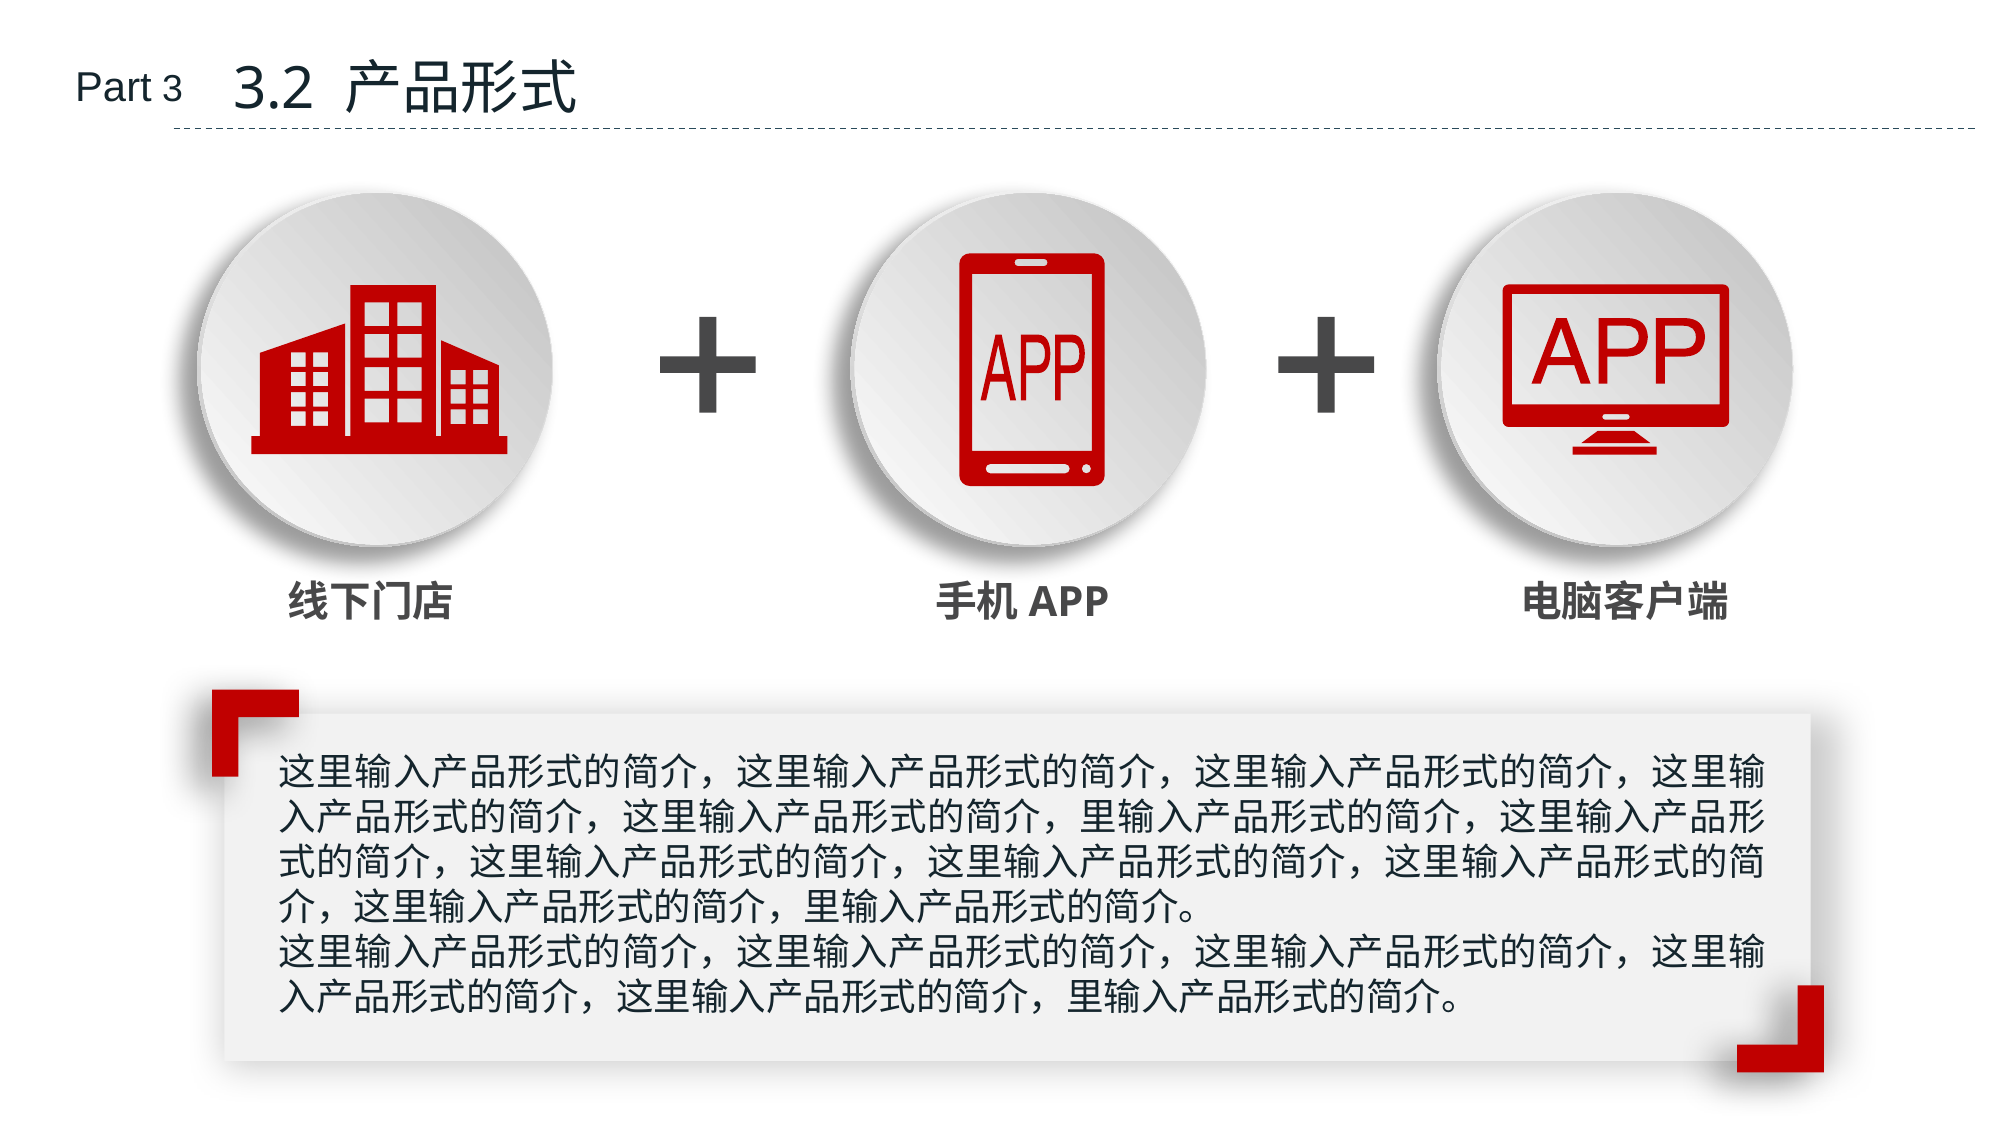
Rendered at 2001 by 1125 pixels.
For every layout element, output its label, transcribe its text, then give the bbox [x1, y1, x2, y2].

text_box [660, 316, 756, 413]
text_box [196, 190, 553, 548]
text_box 手机APP [885, 567, 1159, 633]
text_box 3.2 产品形式 [218, 42, 1046, 127]
text_box [300, 712, 1813, 973]
text_box [210, 688, 301, 779]
text_box 这里输入产品形式的简介，这里输入产品形式的简介，这里输入产品形式的简介，这里输入产品形式的简介，这里输入产品形式的简介，里输入产品形式的简介，这里输入产品形式的简介，这里输入产品形式的简介，这里输入产品形式的简介，这里输入产品形式的简介，这里输入产品形式的简介，里输入产品形式的简介。 这里输入产品形式的简介，这里输入产品形式的简介，这里输入产品形式的简介，这里输入产品形式的简介，这里输入产品形式的简介，里输入产品形式的简介。 [263, 741, 1781, 1026]
text_box 电脑客户端 [1488, 567, 1762, 633]
text_box [1735, 983, 1826, 1074]
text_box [850, 190, 1207, 548]
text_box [1437, 190, 1794, 548]
text_box [1278, 316, 1375, 413]
text_box 线下门店 [234, 567, 508, 633]
text_box Part 3 [22, 52, 198, 118]
text_box [222, 756, 1741, 1063]
